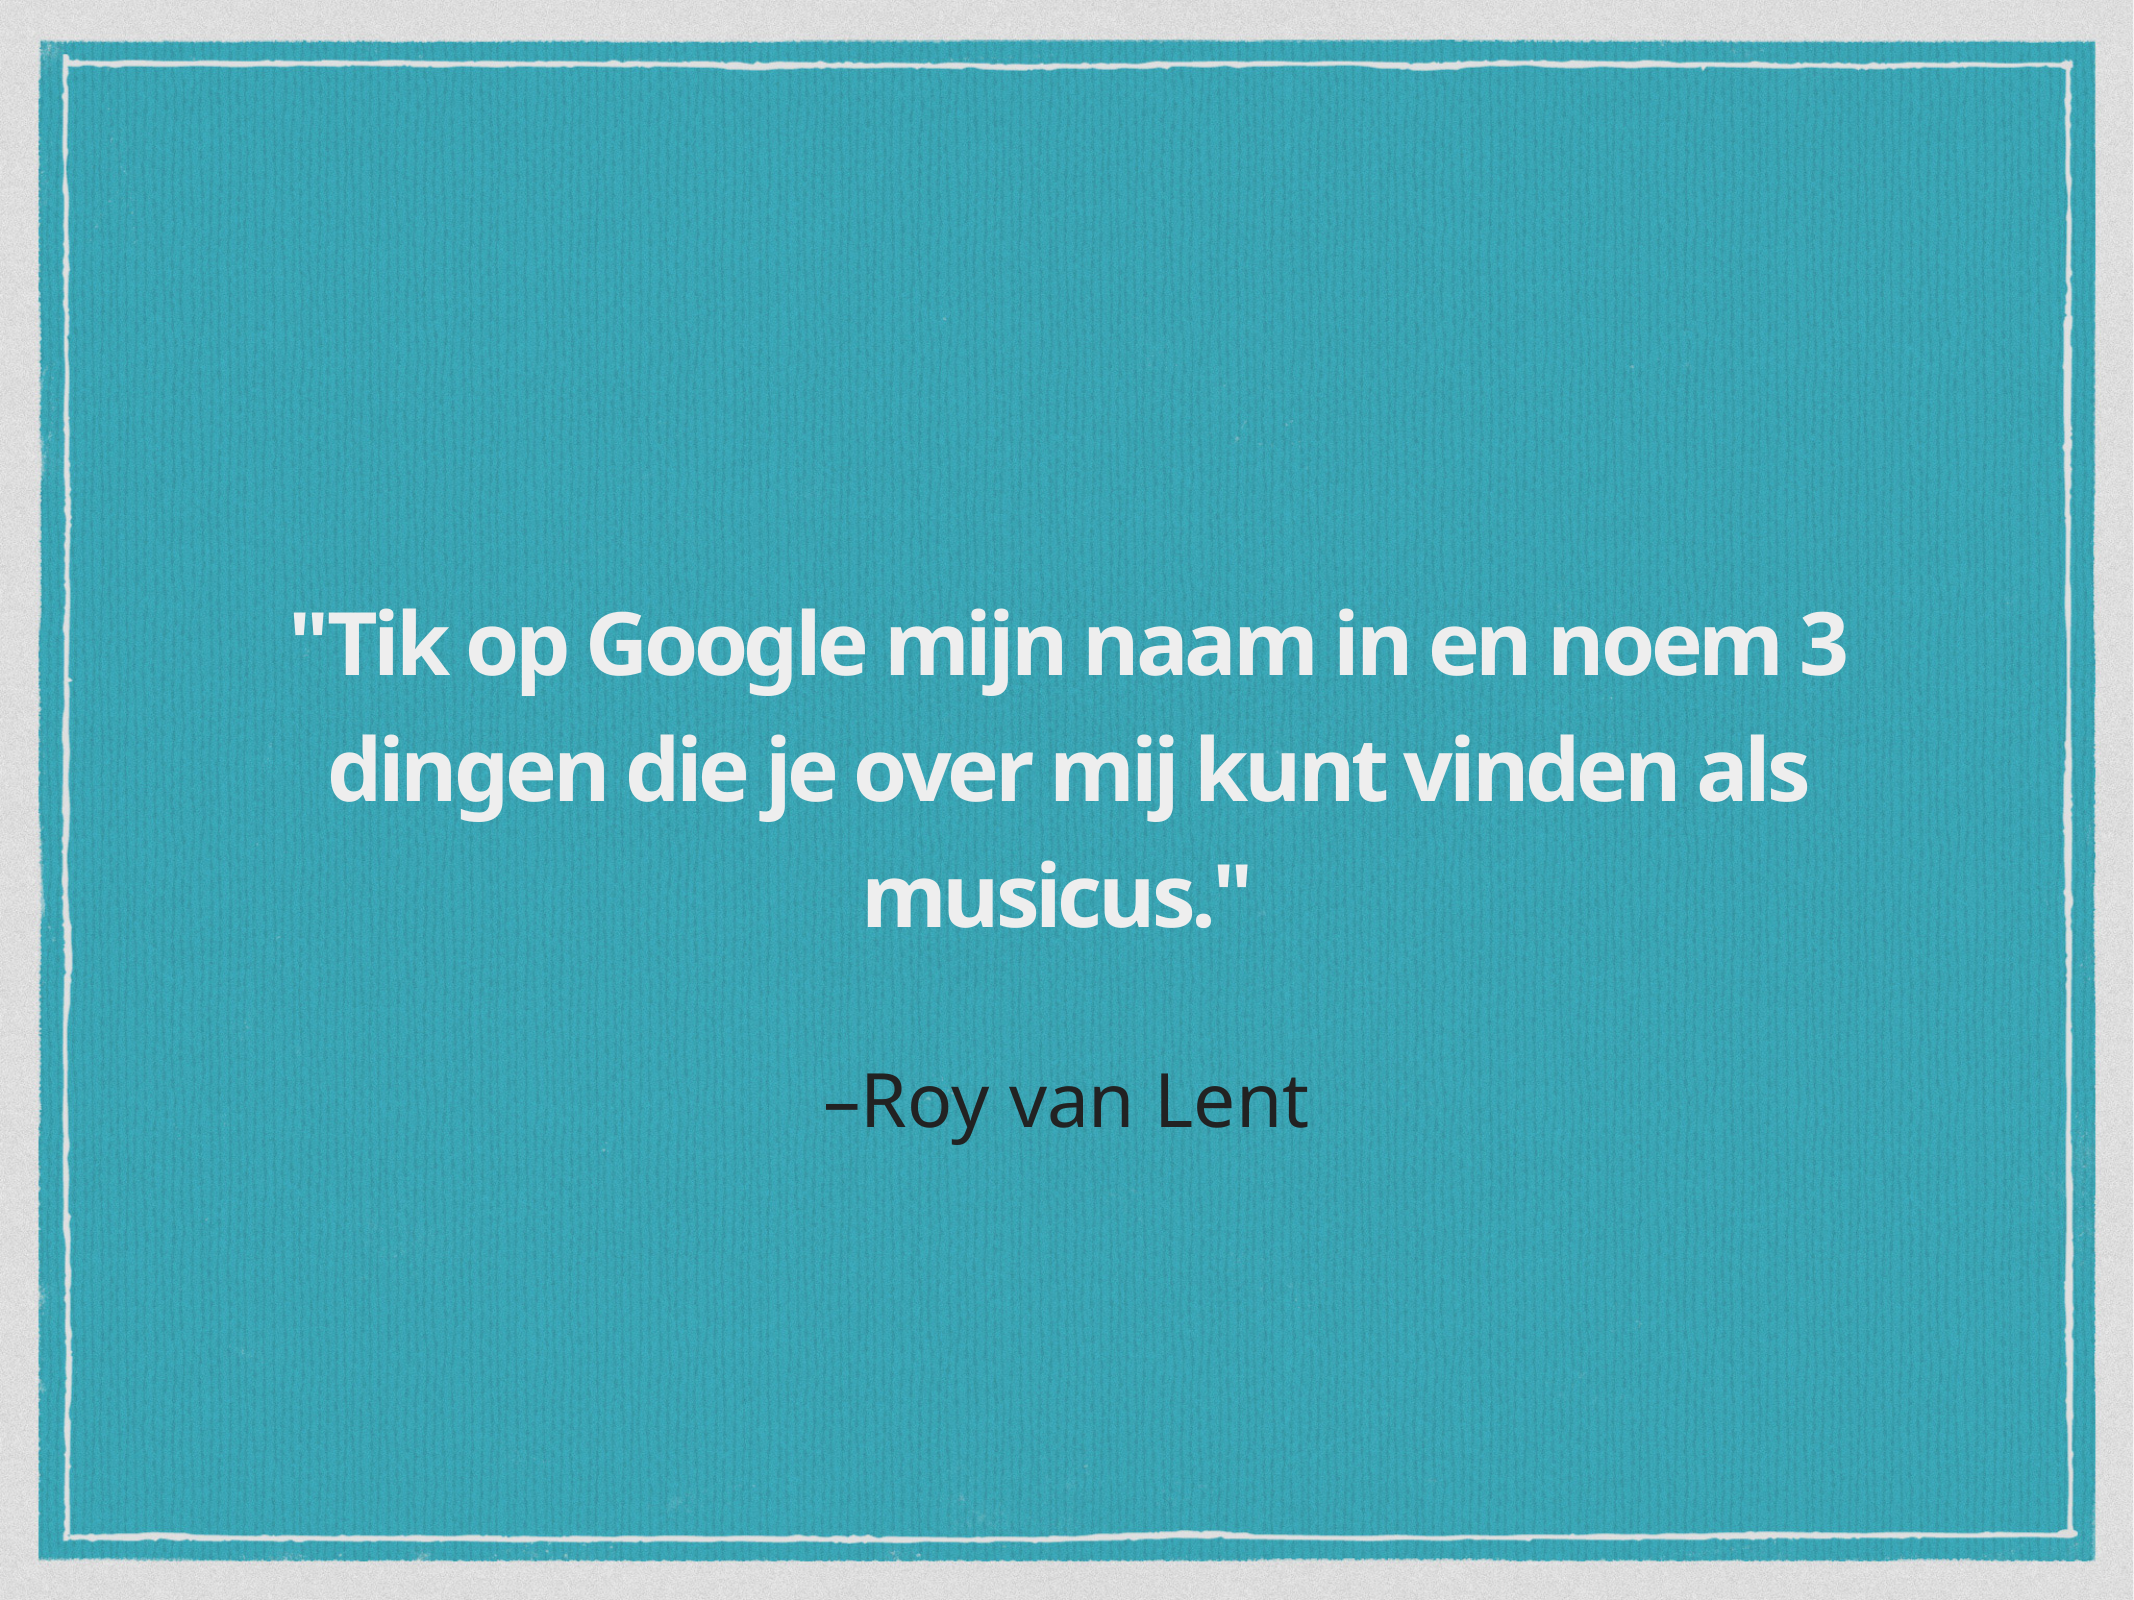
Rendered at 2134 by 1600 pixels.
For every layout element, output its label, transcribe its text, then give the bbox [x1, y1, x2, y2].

list –Roy van Lent [207, 1043, 1926, 1151]
list "Tik op Google mijn naam in en noem 3 dingen die je over mij kunt vinden als musicus." [207, 566, 1926, 946]
picture [0, 0, 2134, 1600]
